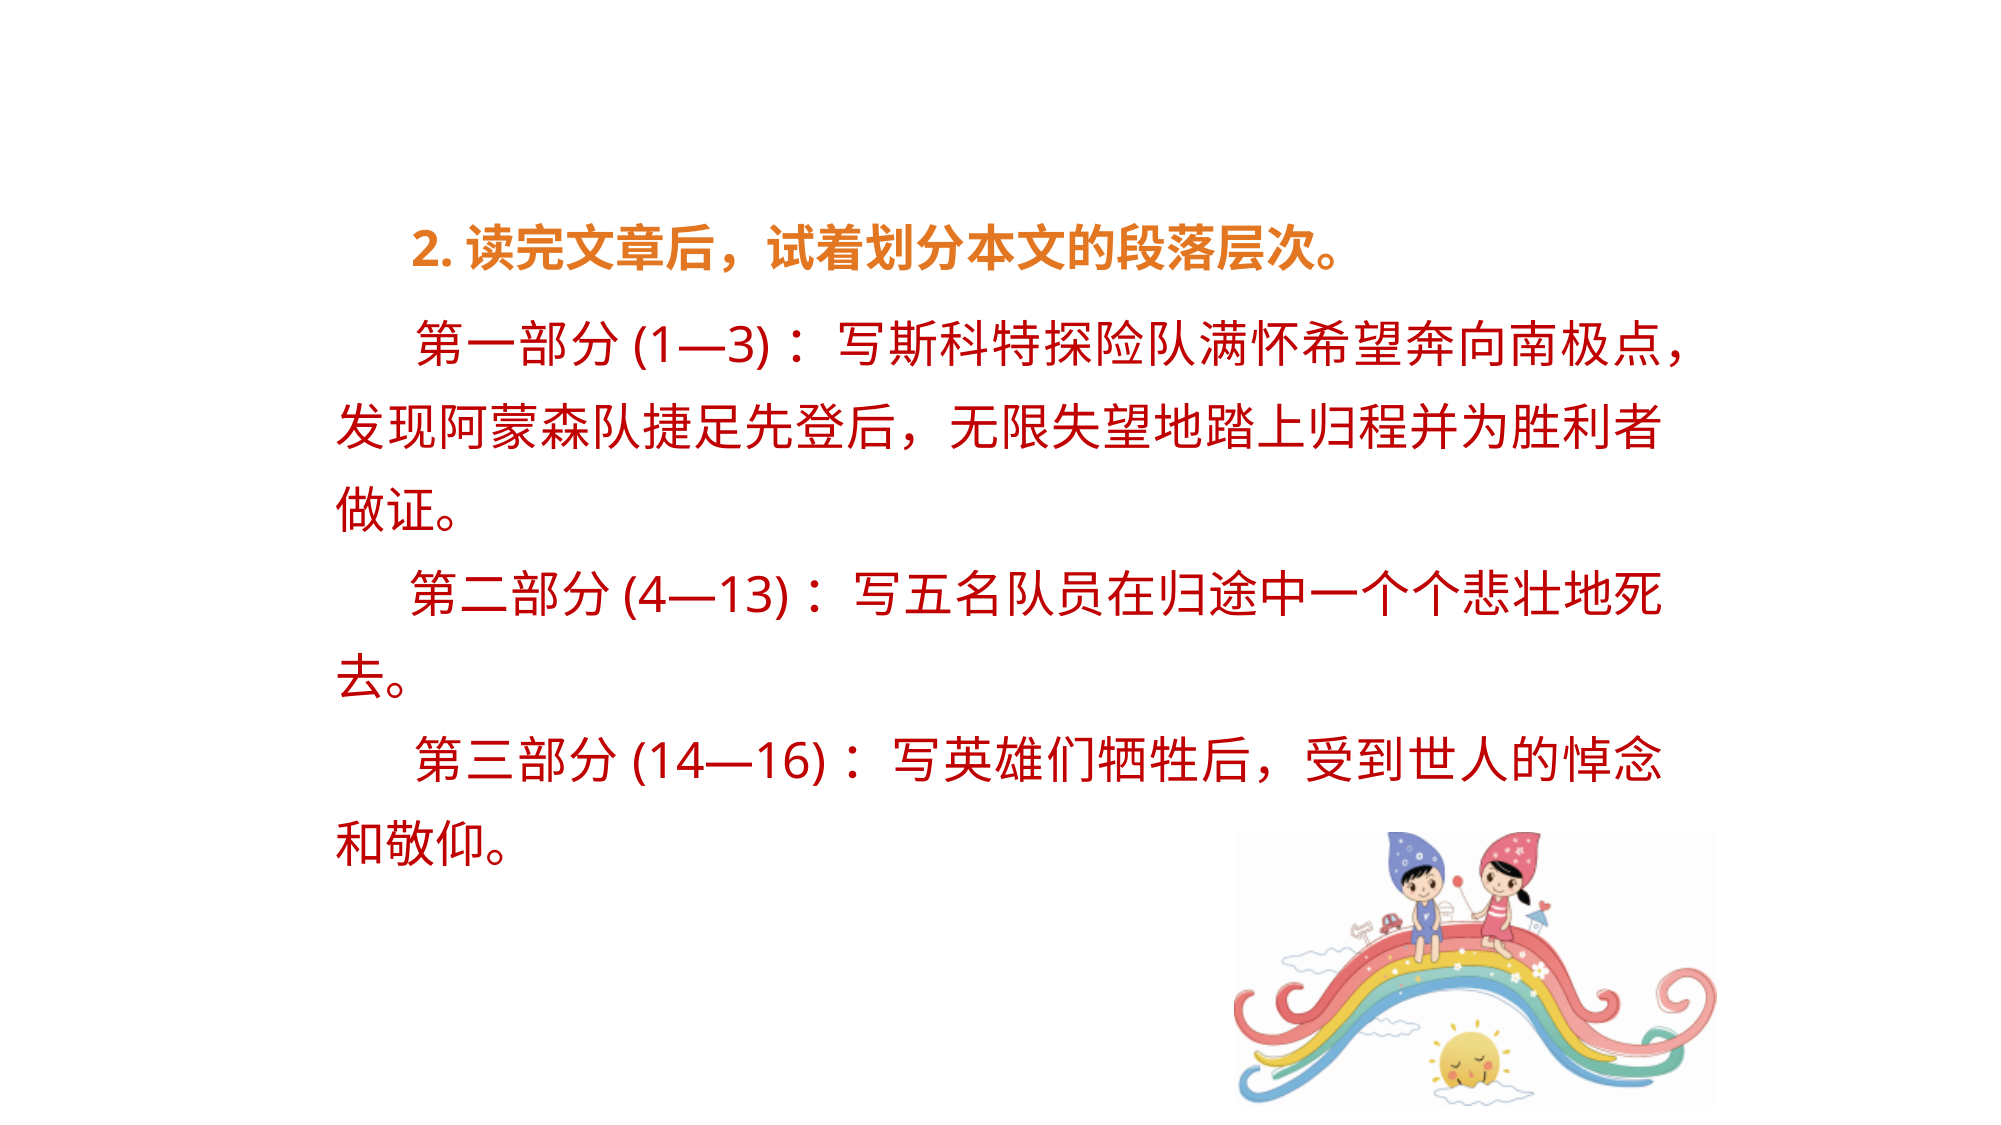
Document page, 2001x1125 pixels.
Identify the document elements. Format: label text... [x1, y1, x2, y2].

list 2.读完文章后，试着划分本文的段落层次。 第一部分(1—3)：写斯科特探险队满怀希望奔向南极点，发现阿蒙森队捷足先登后，无限失望地踏上归程并为胜利者做证。 第二部分(4—13)：写五名队员在归途中一个个悲壮地死去。 第三部分(14—16)：写英雄们牺牲后，受到世人的悼念和敬仰。 [320, 185, 1679, 900]
picture [1234, 832, 1717, 1106]
